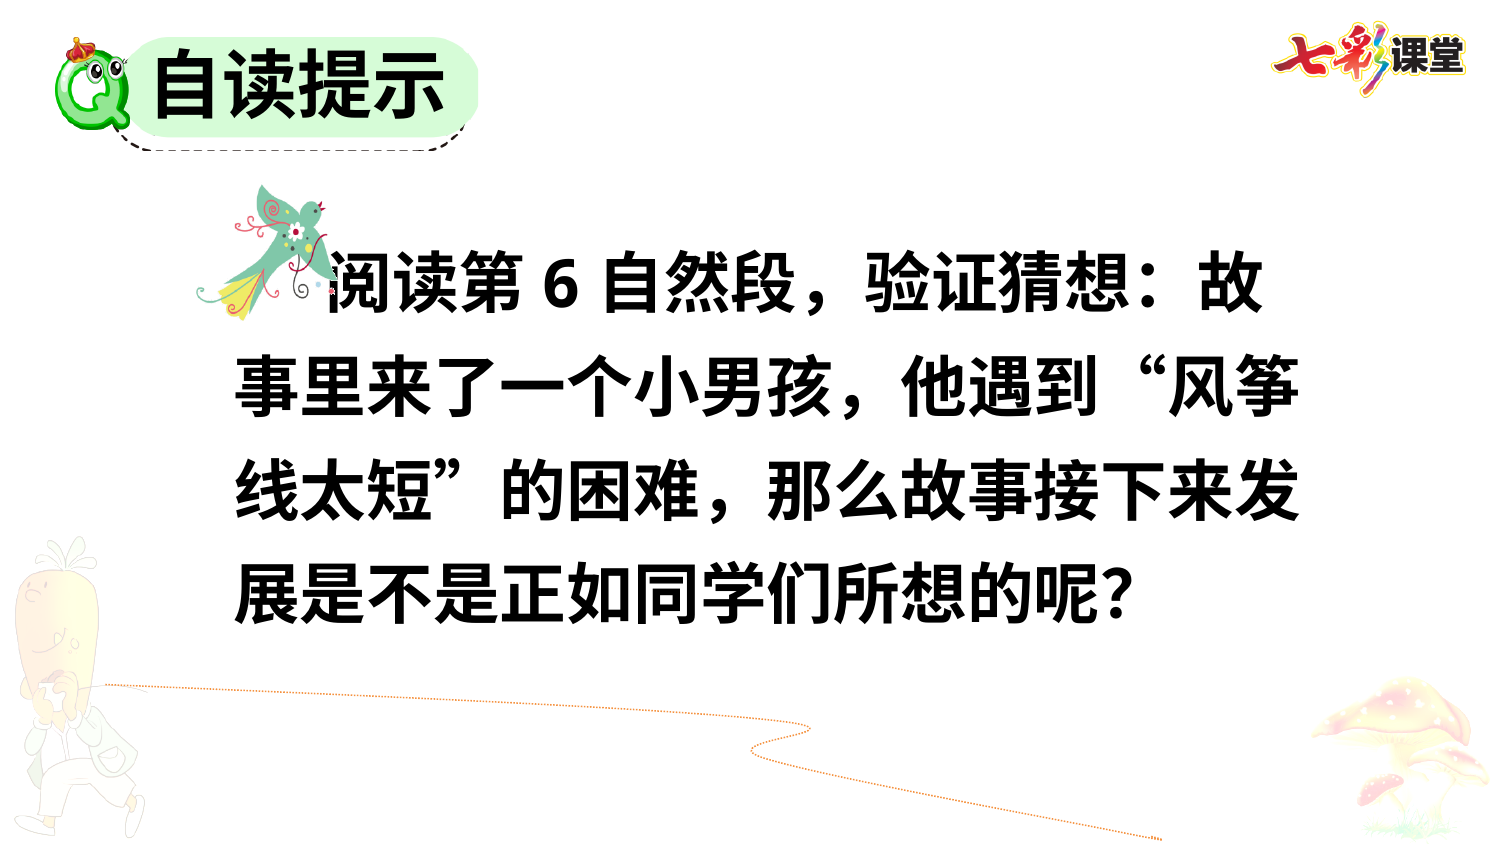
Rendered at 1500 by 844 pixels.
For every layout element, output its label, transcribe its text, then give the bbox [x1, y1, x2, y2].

text_box 阅读第6自然段，验证猜想：故事里来了一个小男孩，他遇到“风筝线太短”的困难，那么故事接下来发展是不是正如同学们所想的呢？ [218, 209, 1346, 640]
picture [55, 36, 479, 152]
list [186, 179, 346, 323]
text_box 自读提示 [135, 32, 484, 134]
picture [1269, 20, 1468, 98]
